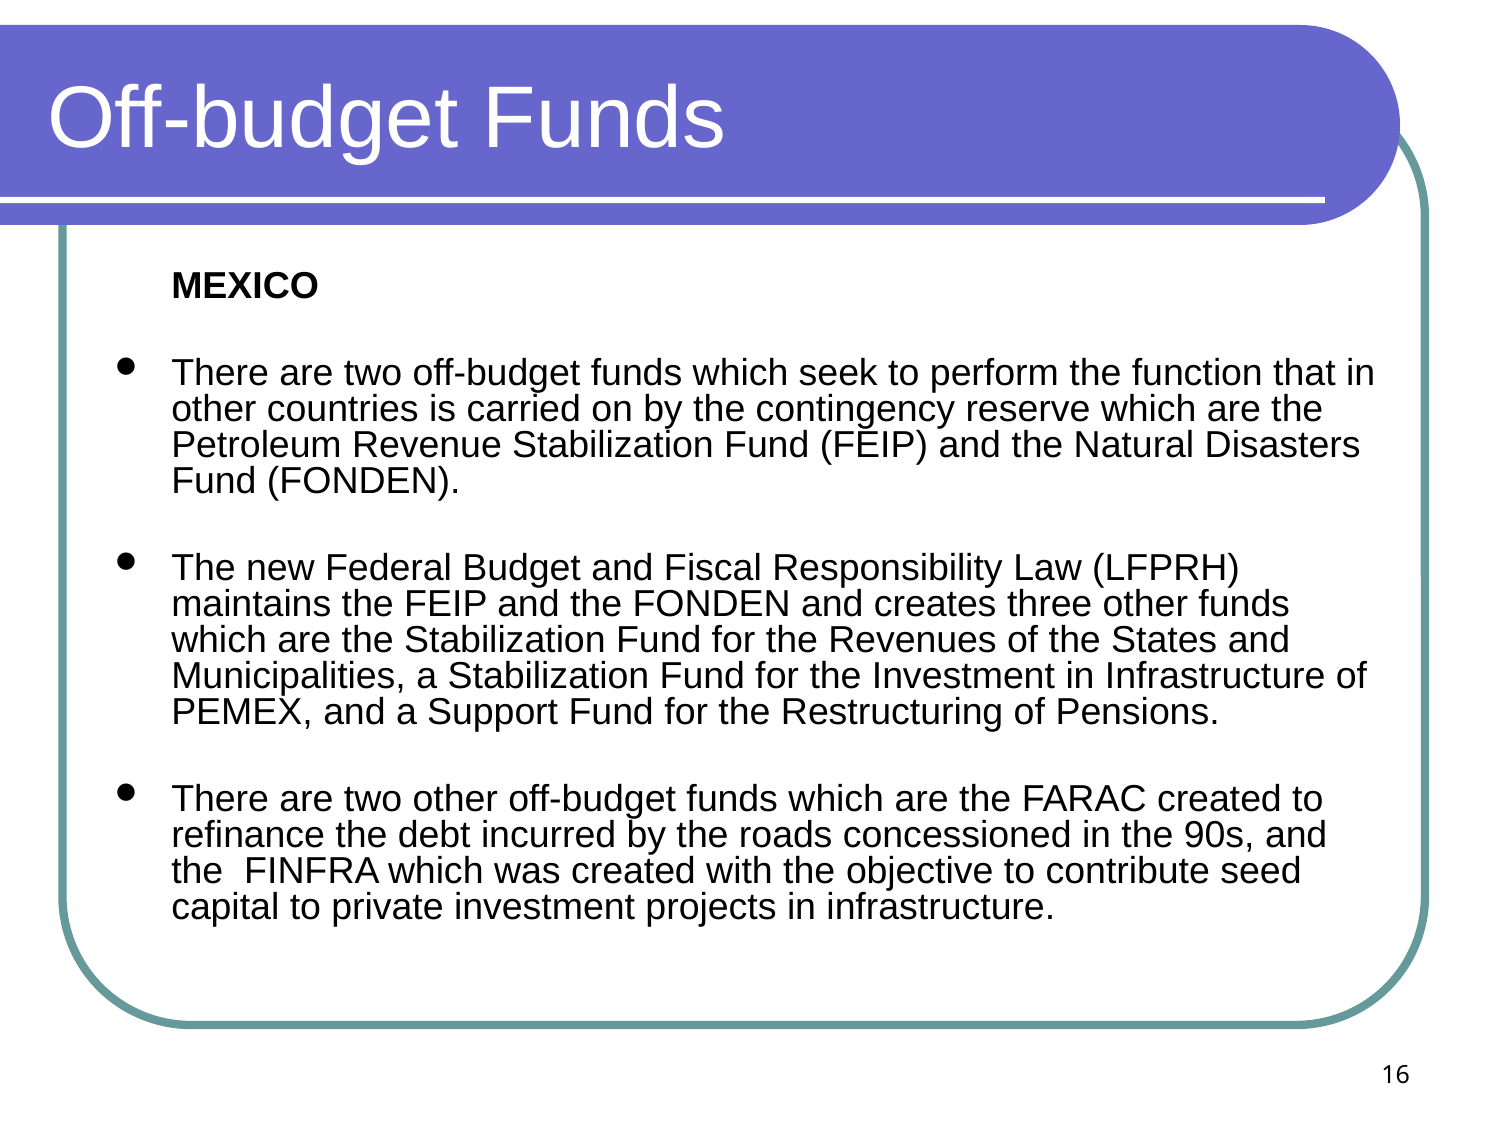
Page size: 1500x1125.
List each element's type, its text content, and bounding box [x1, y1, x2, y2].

list MEXICO There are two off-budget funds which seek to perform the function that in other countries is carried on by the contingency reserve which are the Petroleum Revenue Stabilization Fund (FEIP) and the Natural Disasters Fund (FONDEN). The new Federal Budget and Fiscal Responsibility Law (LFPRH) maintains the FEIP and the FONDEN and creates three other funds which are the Stabilization Fund for the Revenues of the States and Municipalities, a Stabilization Fund for the Investment in Infrastructure of PEMEX, and a Support Fund for the Restructuring of Pensions. There are two other off-budget funds which are the FARAC created to refinance the debt incurred by the roads concessioned in the 90s, and the FINFRA which was created with the objective to contribute seed capital to private investment projects in infrastructure. [99, 262, 1401, 988]
title Off-budget Funds [31, 37, 1348, 188]
slide_number 16 [1074, 1024, 1426, 1101]
